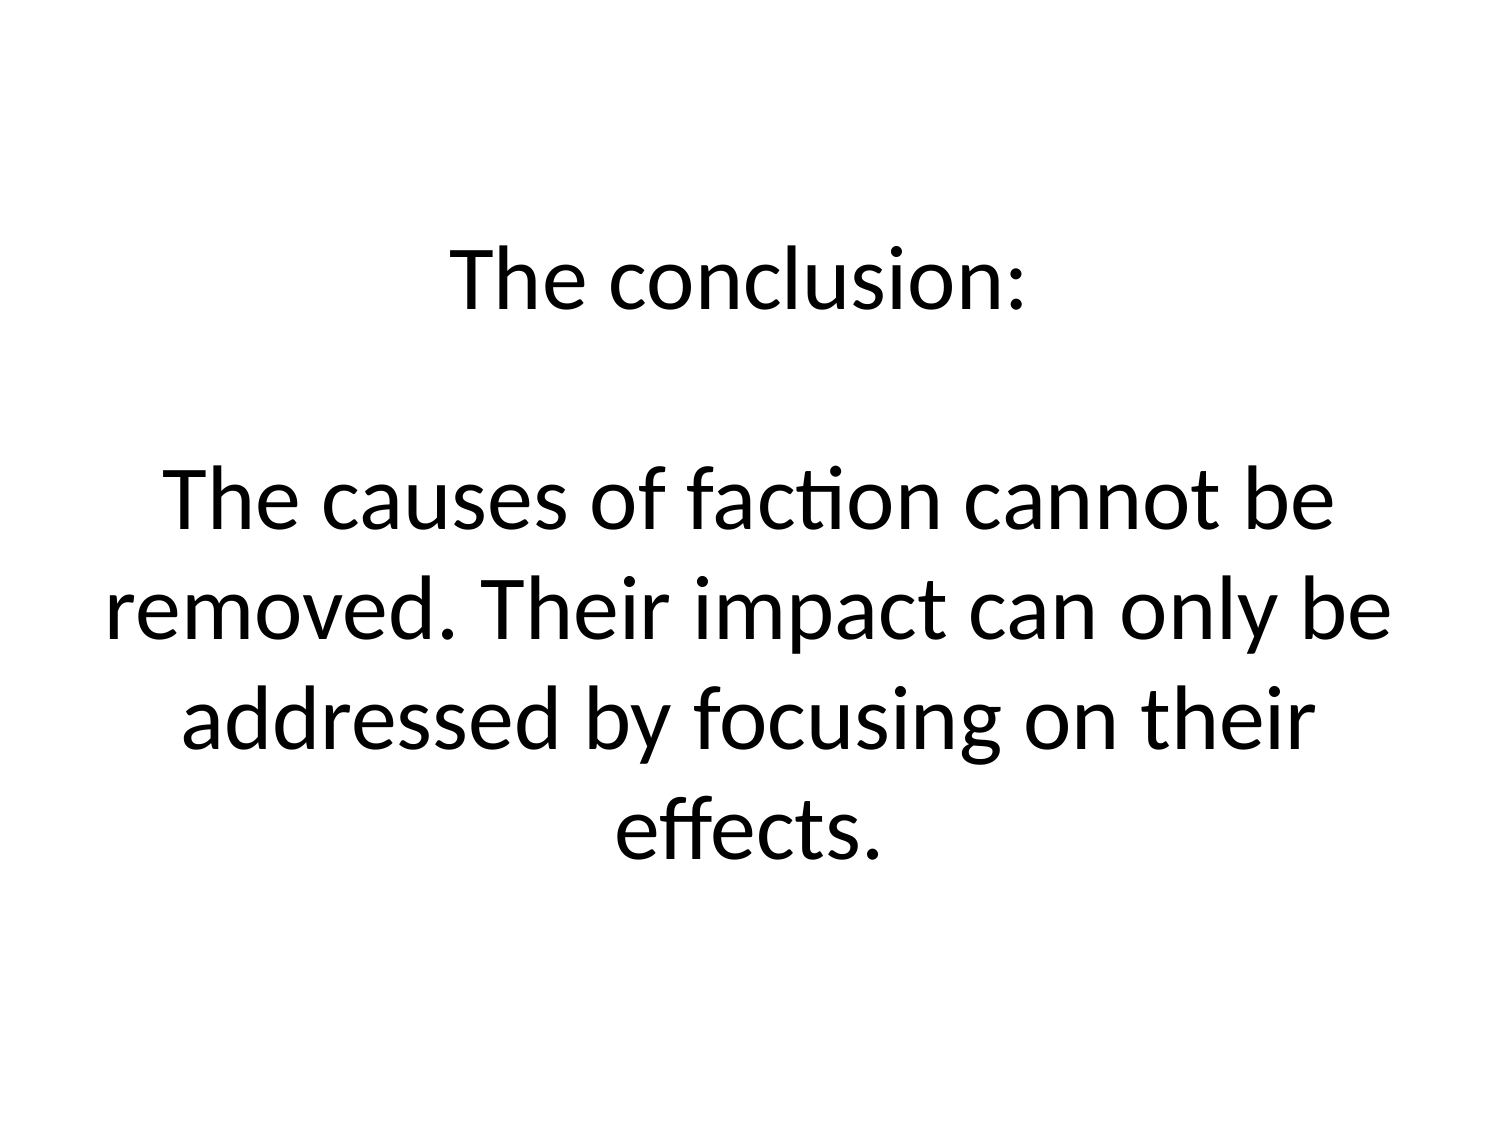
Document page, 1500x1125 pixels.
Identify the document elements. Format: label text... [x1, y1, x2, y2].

title The conclusion: The causes of faction cannot be removed. Their impact can only be addressed by focusing on their effects. [74, 44, 1426, 1051]
